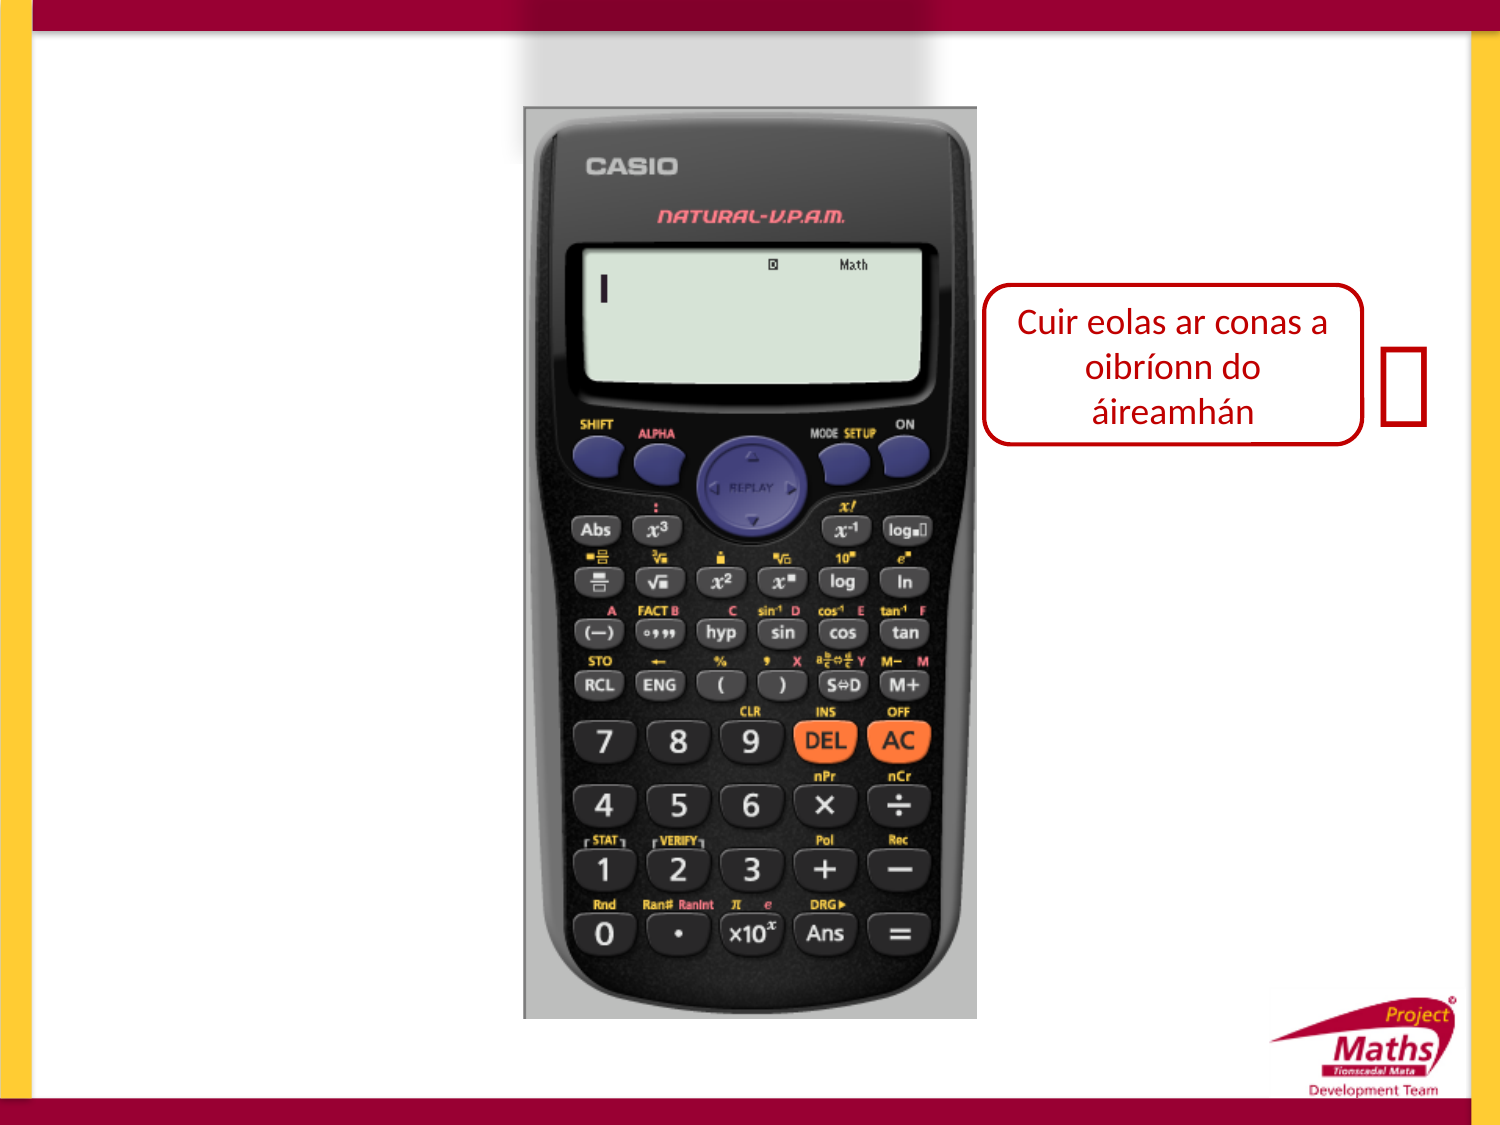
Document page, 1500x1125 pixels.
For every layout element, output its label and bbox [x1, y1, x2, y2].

text_box [983, 284, 1493, 445]
picture [523, 106, 977, 1019]
picture [1269, 987, 1466, 1098]
